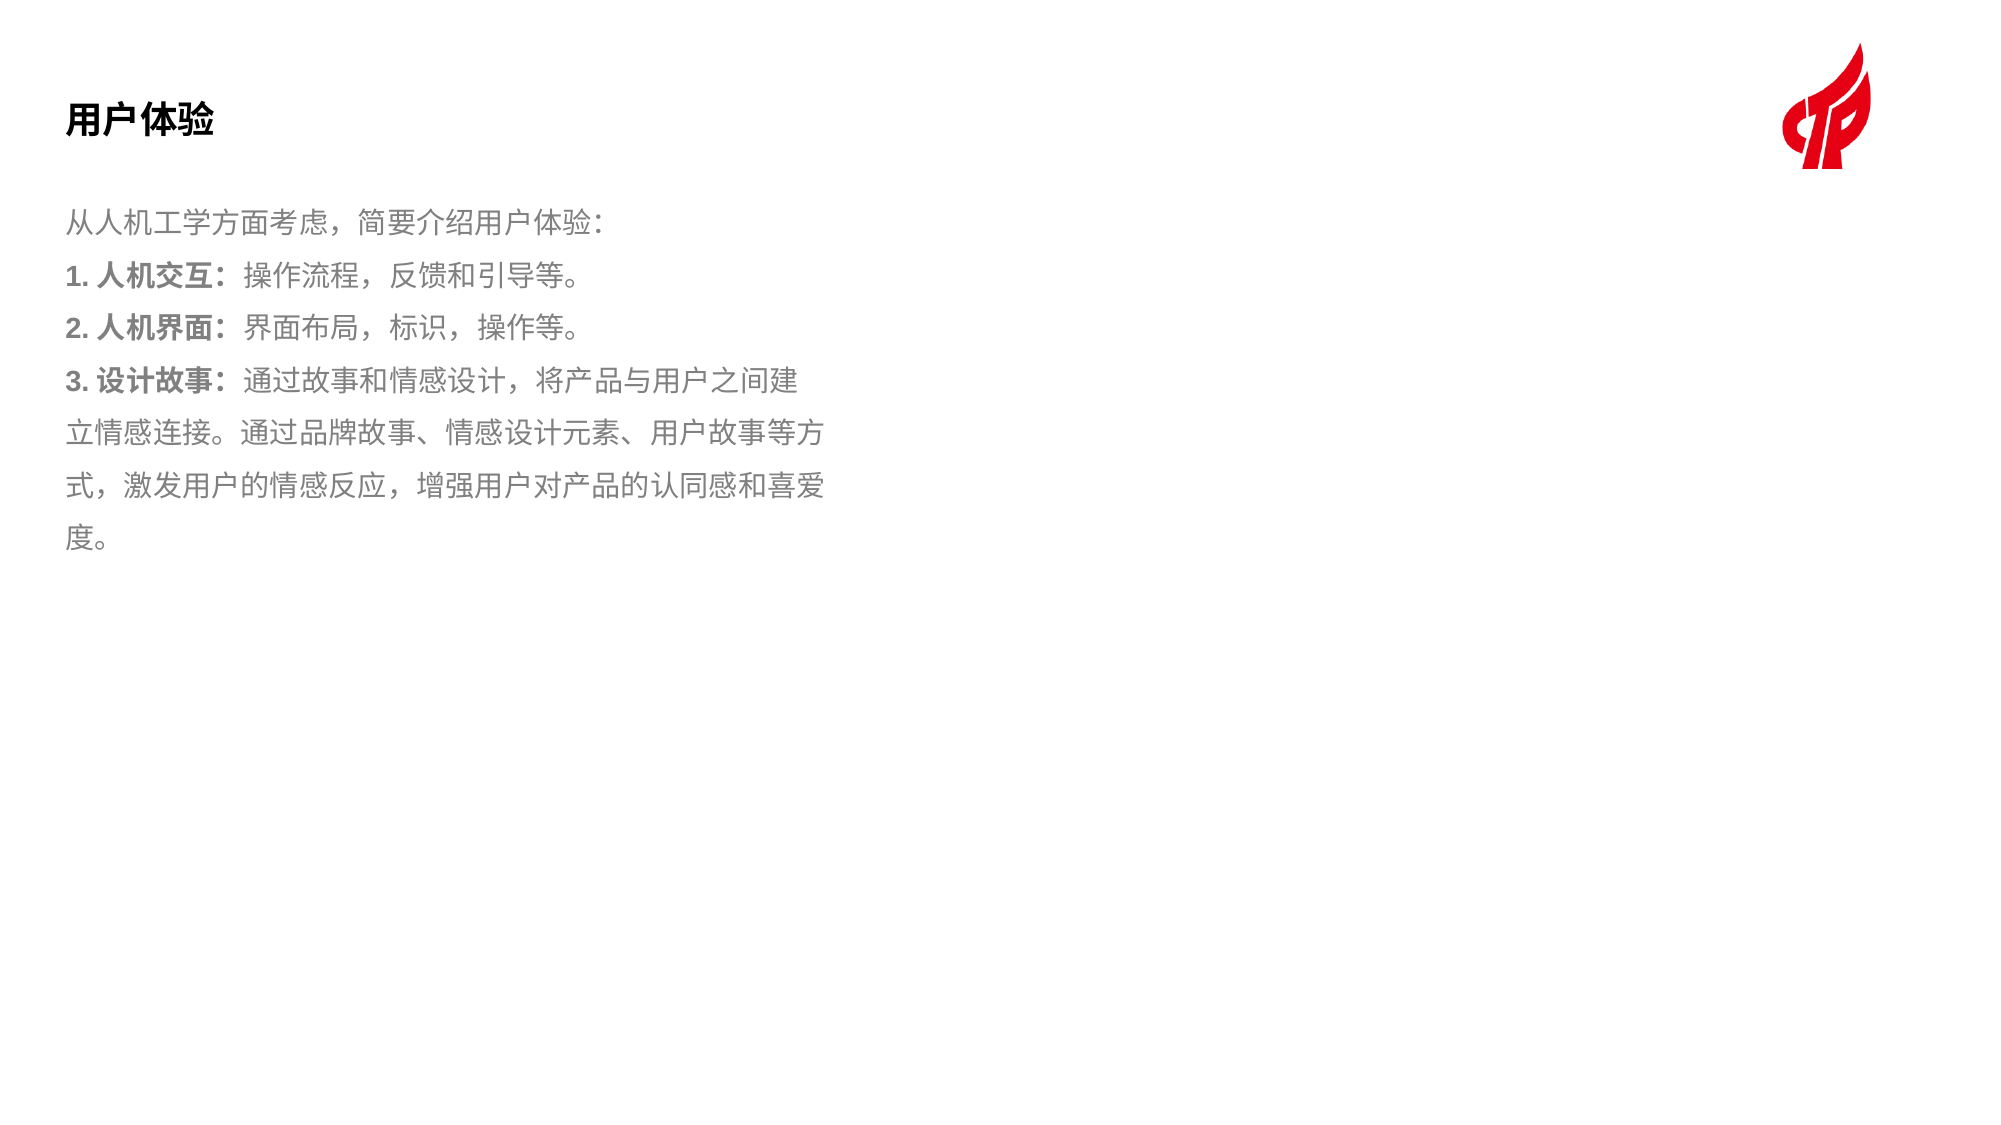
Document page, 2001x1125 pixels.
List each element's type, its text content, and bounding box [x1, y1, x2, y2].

text_box 用户体验 [50, 88, 285, 149]
picture [1742, 32, 1910, 200]
text_box 从人机工学方面考虑，简要介绍用户体验： 1.人机交互：操作流程，反馈和引导等。 2.人机界面：界面布局，标识，操作等。 3.设计故事：通过故事和情感设计，将产品与用户之间建立情感连接。通过品牌故事、情感设计元素、用户故事等方式，激发用户的情感反应，增强用户对产品的认同感和喜爱度。 [50, 179, 841, 803]
